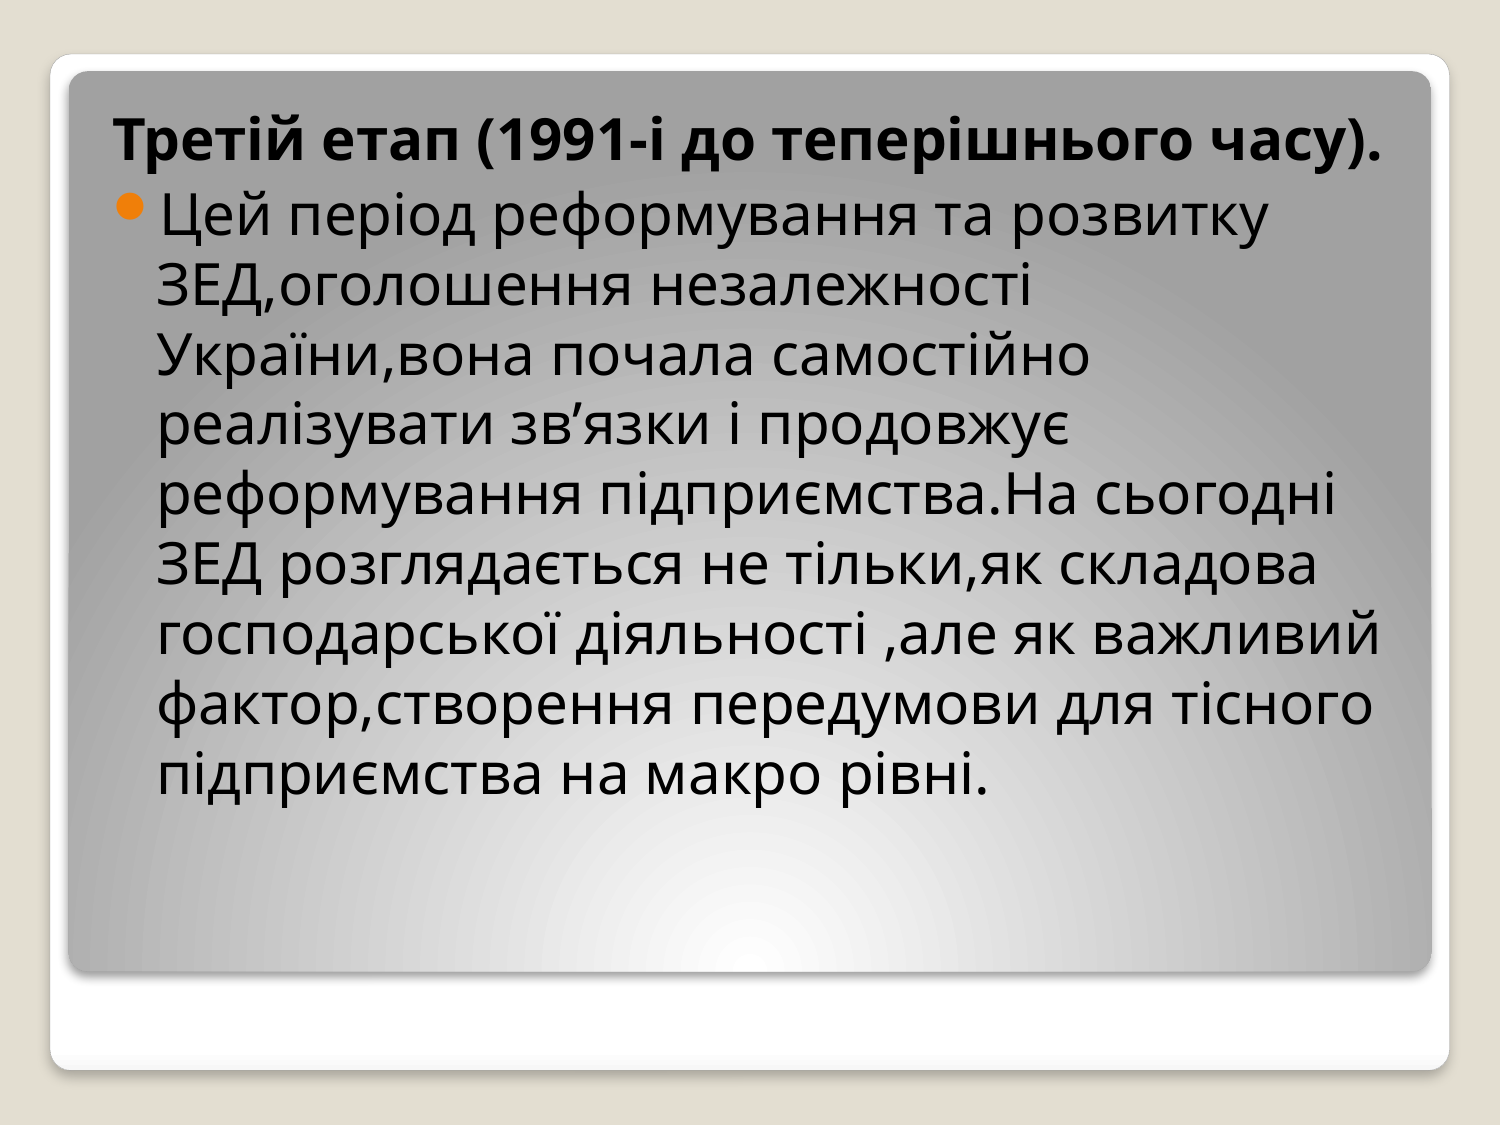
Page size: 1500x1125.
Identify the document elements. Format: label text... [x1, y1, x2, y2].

list Третій етап (1991-і до теперішнього часу). Цей період реформування та розвитку ЗЕД,оголошення незалежності України,вона почала самостійно реалізувати зв’язки і продовжує реформування підприємства.На сьогодні ЗЕД розглядається не тільки,як складова господарської діяльності ,але як важливий фактор,створення передумови для тісного підприємства на макро рівні. [82, 86, 1425, 965]
